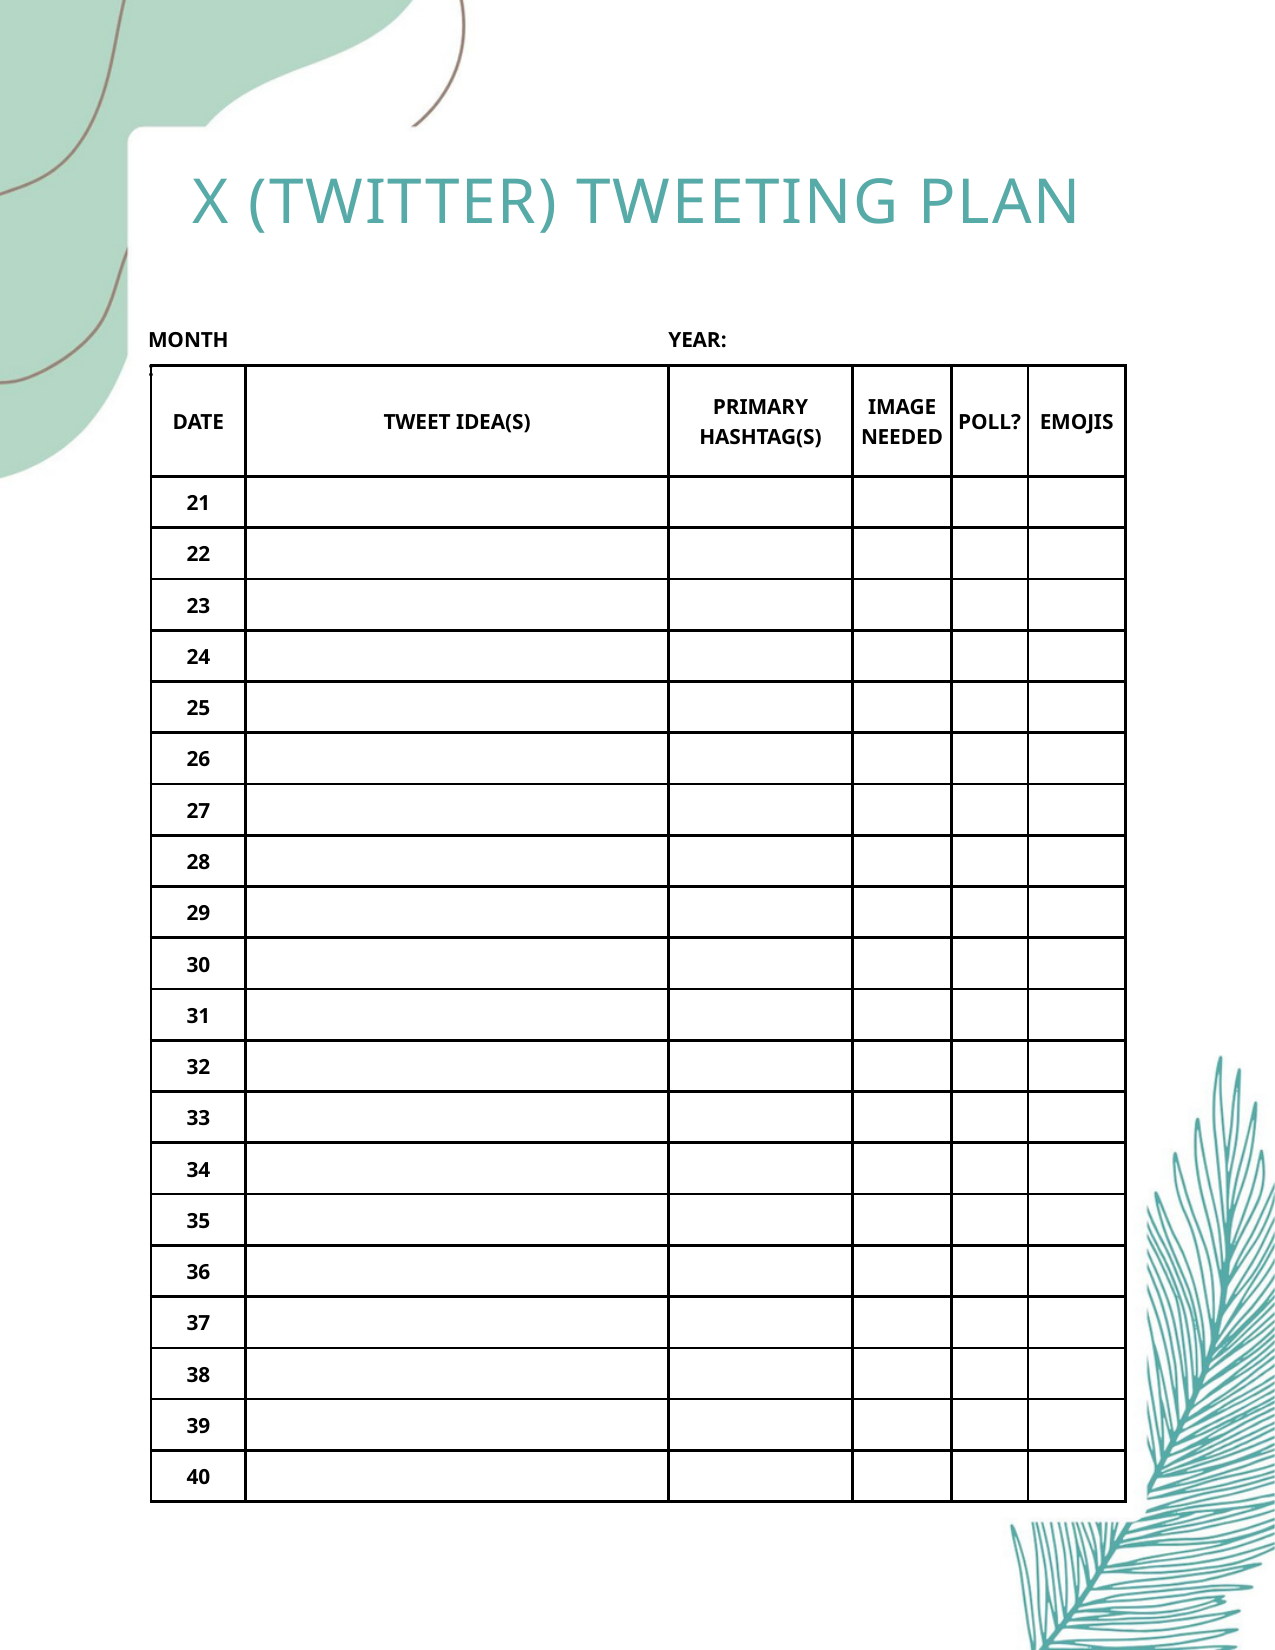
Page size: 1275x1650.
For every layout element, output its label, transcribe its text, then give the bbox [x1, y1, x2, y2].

text_box MONTH: [148, 322, 233, 381]
table_cell [854, 734, 950, 783]
table_cell [854, 478, 950, 526]
table_cell [953, 1144, 1027, 1193]
table_header POLL? [953, 367, 1027, 475]
table_cell 34 [152, 1144, 244, 1193]
table_cell [670, 1042, 851, 1090]
table_cell [953, 1195, 1027, 1244]
table_cell [953, 632, 1027, 680]
table_cell [953, 837, 1027, 885]
table_cell [854, 1400, 950, 1449]
table_cell 28 [152, 837, 244, 885]
table_cell 29 [152, 888, 244, 936]
table_cell [670, 1452, 851, 1500]
table_cell 24 [152, 632, 244, 680]
table_cell [854, 1144, 950, 1193]
table_cell [1029, 580, 1124, 629]
table_cell [953, 888, 1027, 936]
table_cell 40 [152, 1452, 244, 1500]
table_cell [953, 529, 1027, 578]
table_cell [670, 1349, 851, 1398]
table_cell [854, 1093, 950, 1141]
table_cell [670, 888, 851, 936]
table_cell [1029, 1042, 1124, 1090]
table_cell 26 [152, 734, 244, 783]
table_cell [854, 785, 950, 834]
table_cell [854, 1349, 950, 1398]
table_cell [854, 1298, 950, 1347]
table_cell [1029, 529, 1124, 578]
table_cell [247, 1247, 667, 1295]
table_cell [1029, 734, 1124, 783]
table_cell [670, 1298, 851, 1347]
table_cell [1029, 939, 1124, 988]
table_cell [1029, 1452, 1124, 1500]
table_cell 39 [152, 1400, 244, 1449]
table_cell [854, 939, 950, 988]
table_cell [953, 478, 1027, 526]
table_cell 38 [152, 1349, 244, 1398]
table_cell [953, 785, 1027, 834]
table_cell [247, 1349, 667, 1398]
table_cell 32 [152, 1042, 244, 1090]
table_cell [247, 580, 667, 629]
table_cell [854, 888, 950, 936]
table_cell [1029, 1400, 1124, 1449]
table_cell [670, 734, 851, 783]
table_cell [953, 1093, 1027, 1141]
table_cell [854, 580, 950, 629]
table_header EMOJIS [1029, 367, 1124, 475]
table_cell [670, 632, 851, 680]
table_header IMAGE NEEDED [854, 367, 950, 475]
table_header DATE [152, 367, 244, 475]
table_cell 37 [152, 1298, 244, 1347]
table_cell [1029, 837, 1124, 885]
table_cell [953, 1349, 1027, 1398]
text_box X (TWITTER) TWEETING PLAN [127, 174, 1148, 236]
table_cell [670, 837, 851, 885]
table_cell 22 [152, 529, 244, 578]
table_cell [247, 990, 667, 1039]
table_cell [247, 1093, 667, 1141]
table_cell 31 [152, 990, 244, 1039]
table_cell [854, 529, 950, 578]
table_cell [247, 837, 667, 885]
table_cell [670, 1195, 851, 1244]
table_cell [953, 580, 1027, 629]
table_cell [854, 1452, 950, 1500]
table_cell [1029, 1144, 1124, 1193]
table_cell [1029, 478, 1124, 526]
table_cell [247, 734, 667, 783]
table_cell [247, 1195, 667, 1244]
table_cell [854, 837, 950, 885]
table_cell [854, 1247, 950, 1295]
table_cell [670, 785, 851, 834]
table_cell [670, 1144, 851, 1193]
table_cell [247, 632, 667, 680]
table_header TWEET IDEA(S) [247, 367, 667, 475]
table_cell [953, 1298, 1027, 1347]
table_cell [1029, 1195, 1124, 1244]
table_cell [247, 478, 667, 526]
table_cell [854, 1195, 950, 1244]
table_cell 25 [152, 683, 244, 731]
table_cell [1029, 683, 1124, 731]
table_cell [1029, 990, 1124, 1039]
table_cell [953, 1400, 1027, 1449]
table_cell [670, 683, 851, 731]
table_cell [670, 529, 851, 578]
table_cell 30 [152, 939, 244, 988]
table_cell [247, 939, 667, 988]
table_cell [953, 990, 1027, 1039]
table_cell [854, 683, 950, 731]
table_cell [1029, 785, 1124, 834]
table_cell [854, 632, 950, 680]
table_cell [1029, 1349, 1124, 1398]
table_cell [247, 683, 667, 731]
table_cell [247, 1042, 667, 1090]
table_cell [670, 990, 851, 1039]
table_cell [953, 1247, 1027, 1295]
table_cell 21 [152, 478, 244, 526]
table_cell [247, 785, 667, 834]
table_cell 27 [152, 785, 244, 834]
table_cell [670, 478, 851, 526]
table_cell [1029, 1247, 1124, 1295]
table_cell [247, 1144, 667, 1193]
table_cell [670, 580, 851, 629]
table_cell [953, 734, 1027, 783]
table_cell [247, 1298, 667, 1347]
table_cell 36 [152, 1247, 244, 1295]
table_cell [854, 990, 950, 1039]
table_cell [247, 529, 667, 578]
table_cell [247, 1400, 667, 1449]
table_header PRIMARY HASHTAG(S) [670, 367, 851, 475]
table_cell [953, 1042, 1027, 1090]
table_cell [1029, 1298, 1124, 1347]
text_box [0, 0, 1275, 1650]
table_cell 35 [152, 1195, 244, 1244]
table_cell [953, 939, 1027, 988]
table_cell [1029, 632, 1124, 680]
table_cell [670, 1093, 851, 1141]
table_cell [247, 1452, 667, 1500]
table_cell [1029, 888, 1124, 936]
table_cell [854, 1042, 950, 1090]
text_box YEAR: [668, 322, 753, 352]
table_cell [953, 683, 1027, 731]
table_cell 23 [152, 580, 244, 629]
table_cell [670, 1400, 851, 1449]
table_cell [670, 1247, 851, 1295]
table_cell [1029, 1093, 1124, 1141]
table_cell [247, 888, 667, 936]
table_cell 33 [152, 1093, 244, 1141]
table_cell [953, 1452, 1027, 1500]
table_cell [670, 939, 851, 988]
